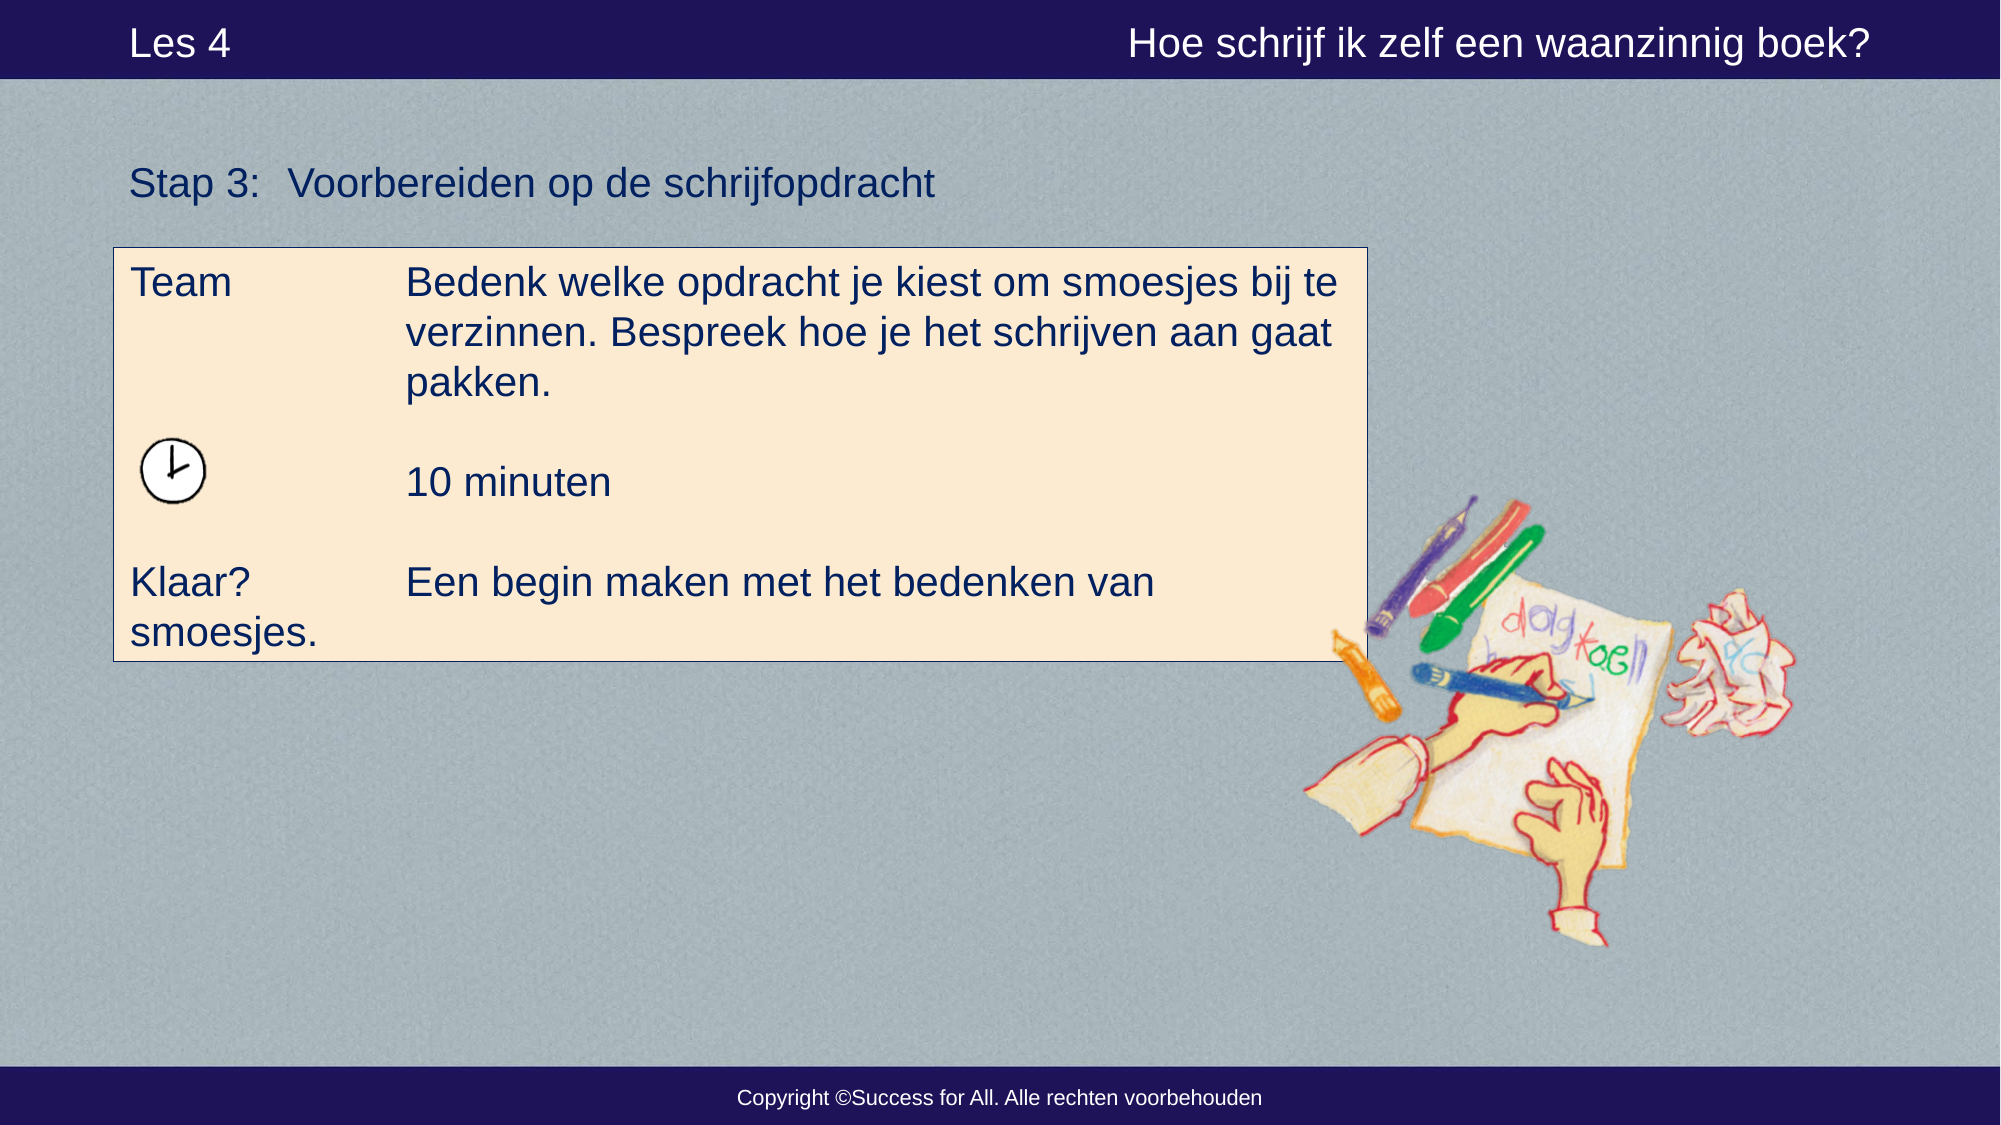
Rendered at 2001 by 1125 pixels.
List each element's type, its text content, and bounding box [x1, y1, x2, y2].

text_box Les 4 [114, 8, 354, 73]
text_box Stap 3: Voorbereiden op de schrijfopdracht [113, 148, 1301, 214]
text_box Hoe schrijf ik zelf een waanzinnig boek? [999, 8, 1886, 73]
picture [0, 0, 2001, 1125]
text_box Team Bedenk welke opdracht je kiest om smoesjes bij te verzinnen. Bespreek hoe je het schrijven aan gaat pakken. 10 minuten Klaar? Een begin maken met het bedenken van smoesjes. [113, 247, 1368, 662]
text_box Copyright ©Success for All. Alle rechten voorbehouden [0, 1076, 2000, 1125]
